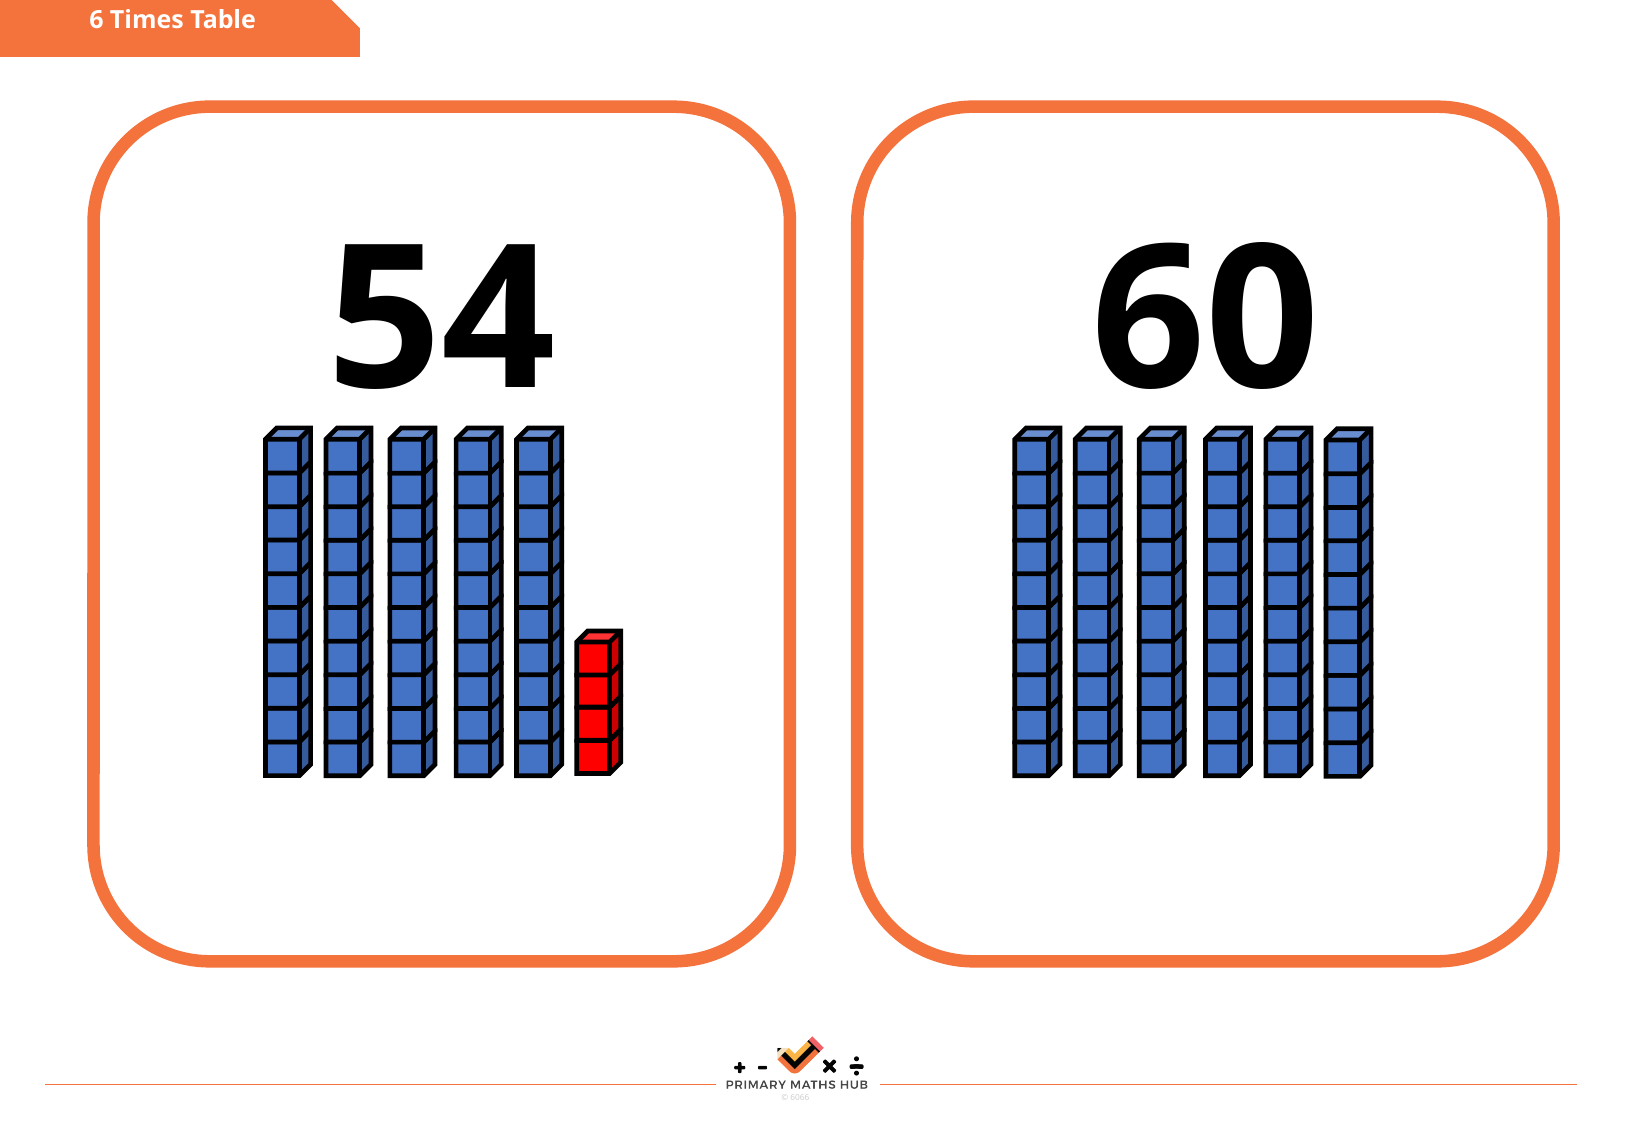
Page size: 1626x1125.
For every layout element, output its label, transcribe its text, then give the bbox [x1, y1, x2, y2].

text_box [92, 207, 792, 963]
text_box 6 Times Table [0, 0, 361, 58]
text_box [456, 427, 502, 776]
text_box 54 [93, 179, 790, 435]
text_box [389, 427, 435, 776]
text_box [516, 427, 562, 776]
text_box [576, 630, 621, 774]
text_box 60 [857, 179, 1554, 435]
picture [722, 1034, 872, 1094]
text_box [1265, 427, 1311, 776]
text_box [100, 105, 783, 179]
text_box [265, 427, 311, 776]
text_box © 6066 [720, 1084, 870, 1110]
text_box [1139, 427, 1185, 776]
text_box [1205, 427, 1251, 776]
text_box [864, 105, 1547, 179]
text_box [1075, 427, 1121, 776]
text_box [325, 427, 372, 776]
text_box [1325, 428, 1372, 777]
text_box [856, 209, 1555, 963]
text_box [1014, 427, 1060, 776]
